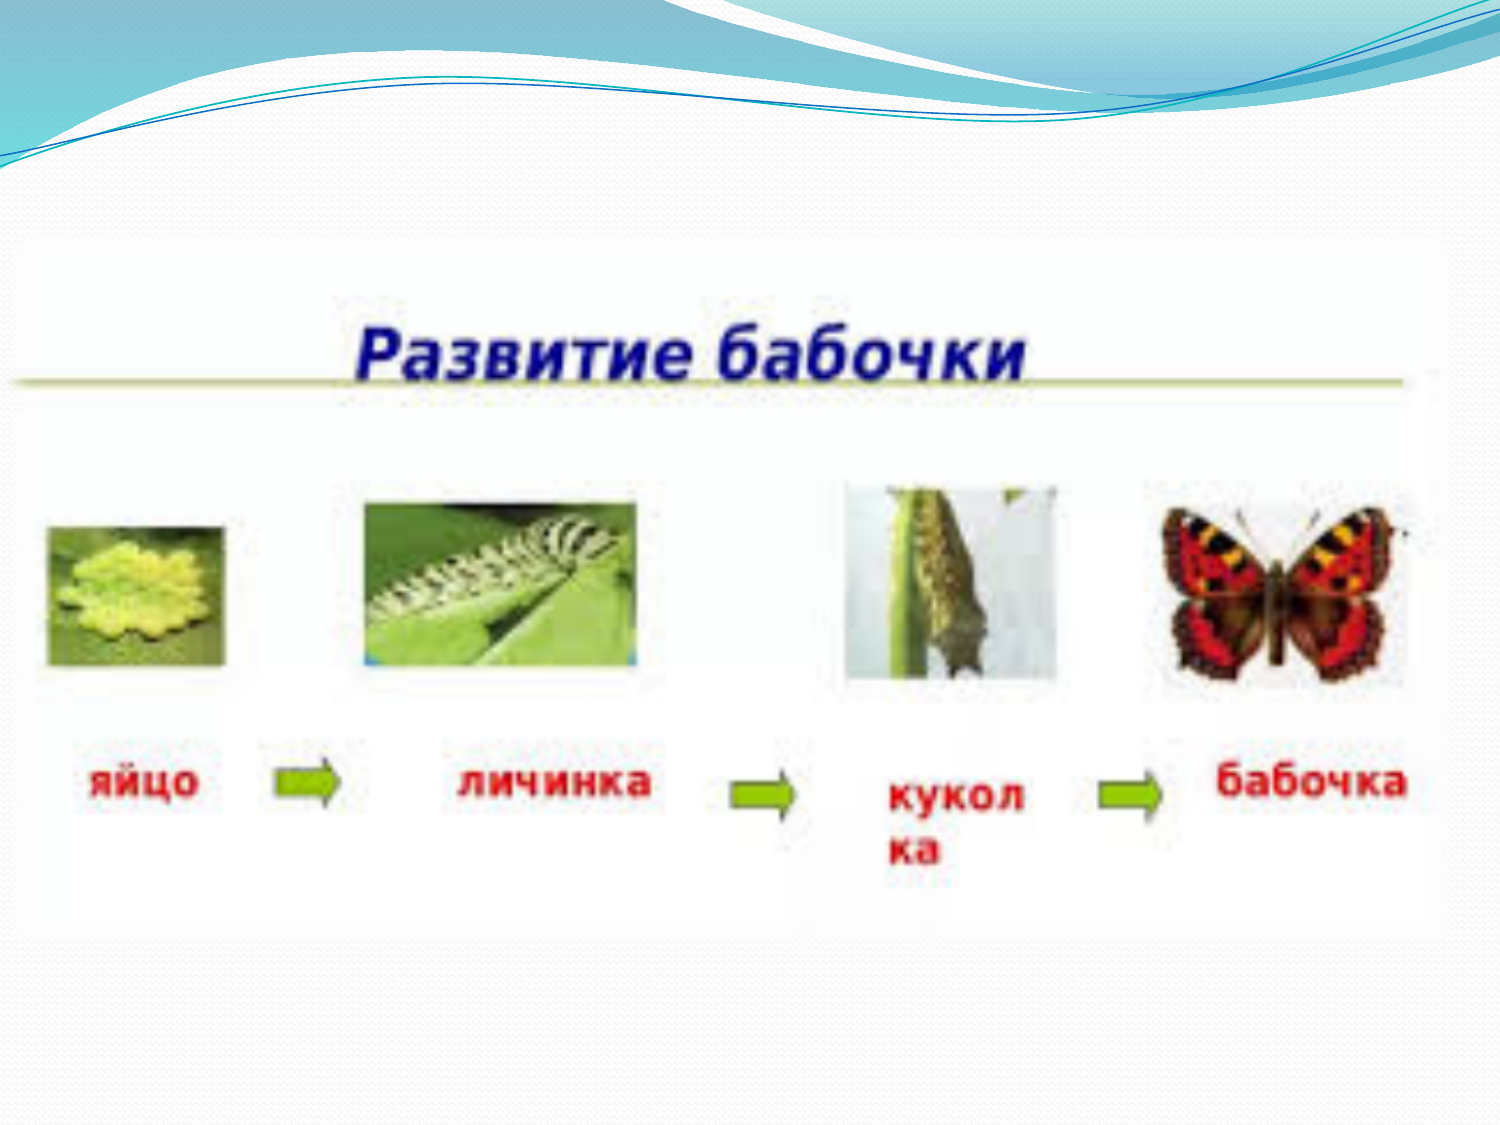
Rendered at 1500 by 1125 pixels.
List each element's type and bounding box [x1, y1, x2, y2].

picture [0, 222, 1463, 957]
